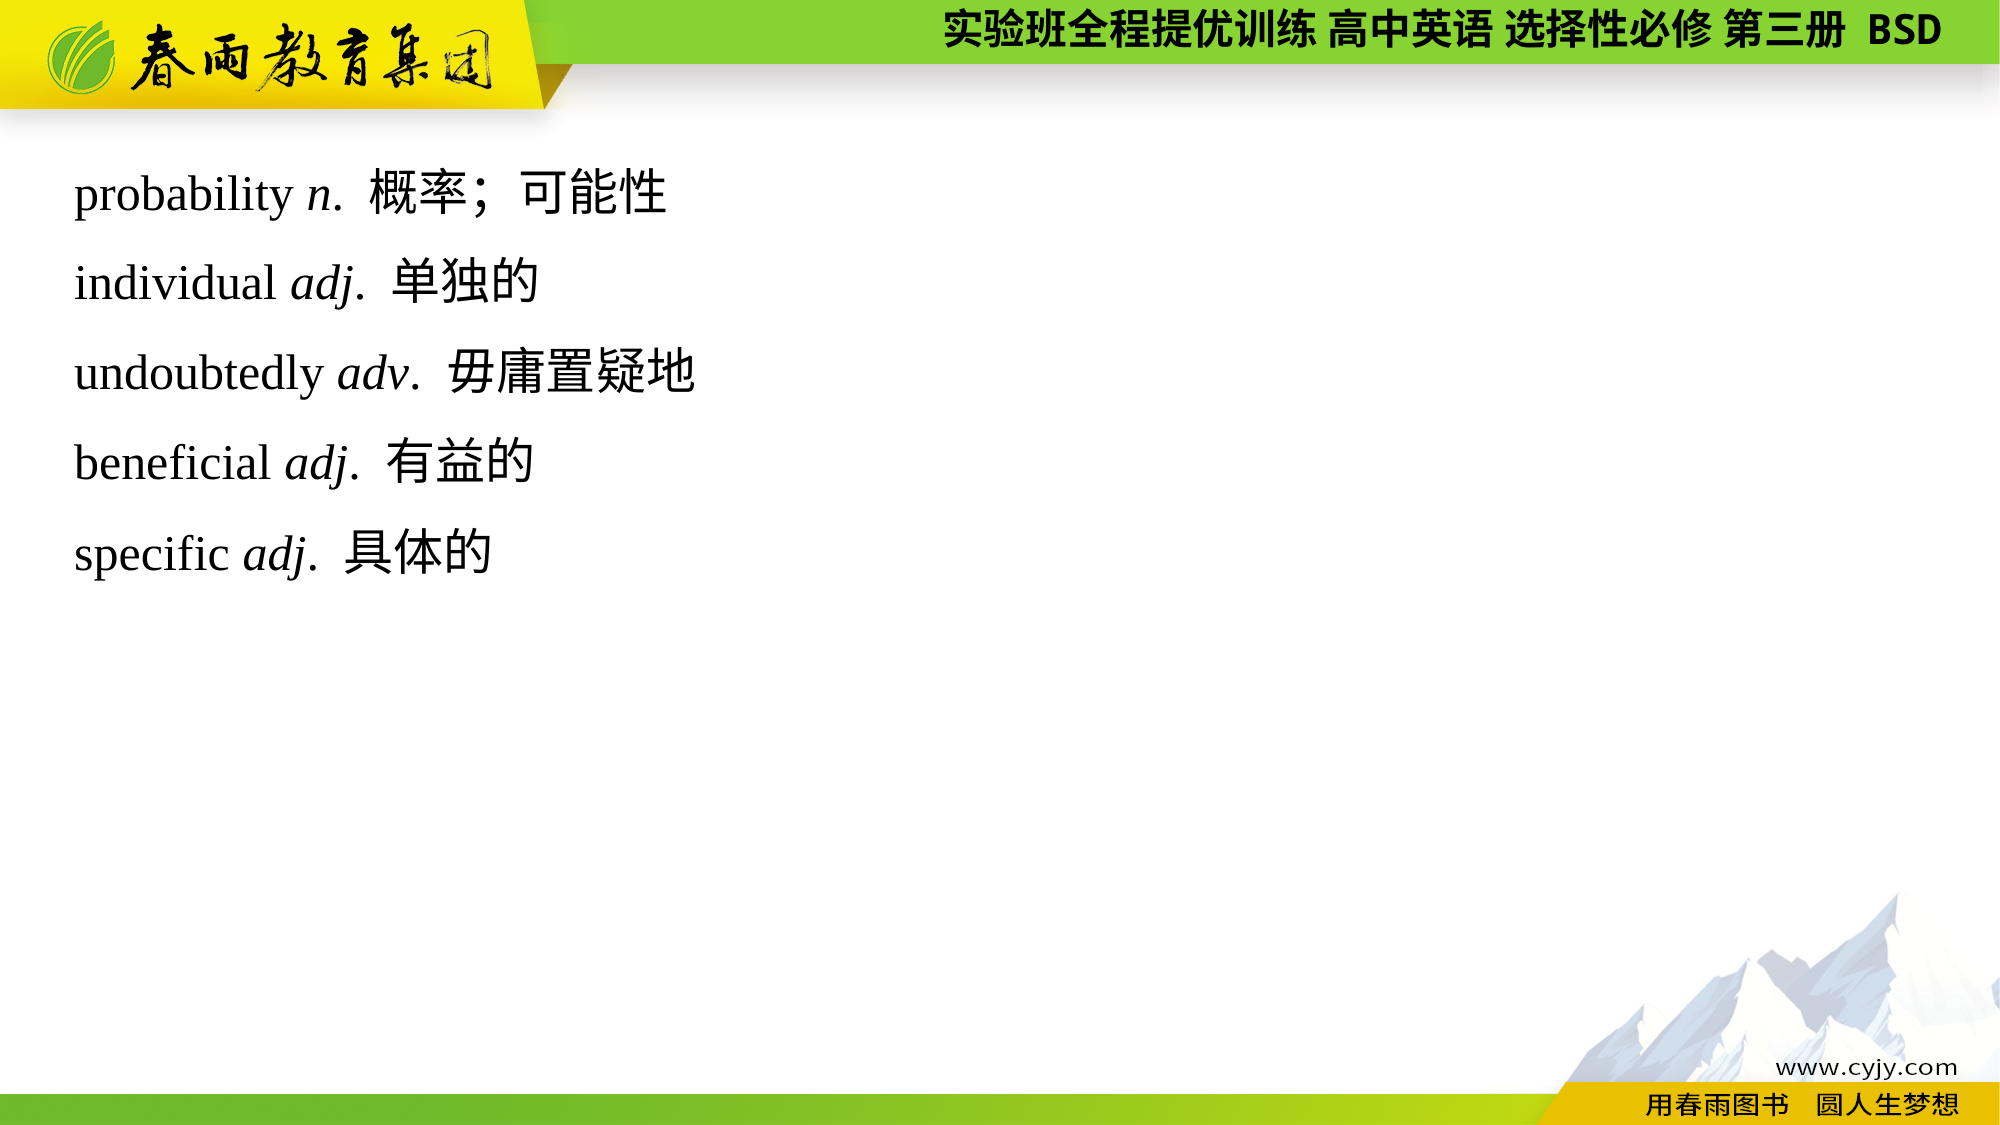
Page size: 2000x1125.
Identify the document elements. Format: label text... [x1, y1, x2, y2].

list probability n. 概率；可能性 individual adj. 单独的 undoubtedly adv. 毋庸置疑地 beneficial adj. 有益的 specific adj. 具体的 [59, 122, 1944, 592]
picture [0, 0, 2000, 1125]
